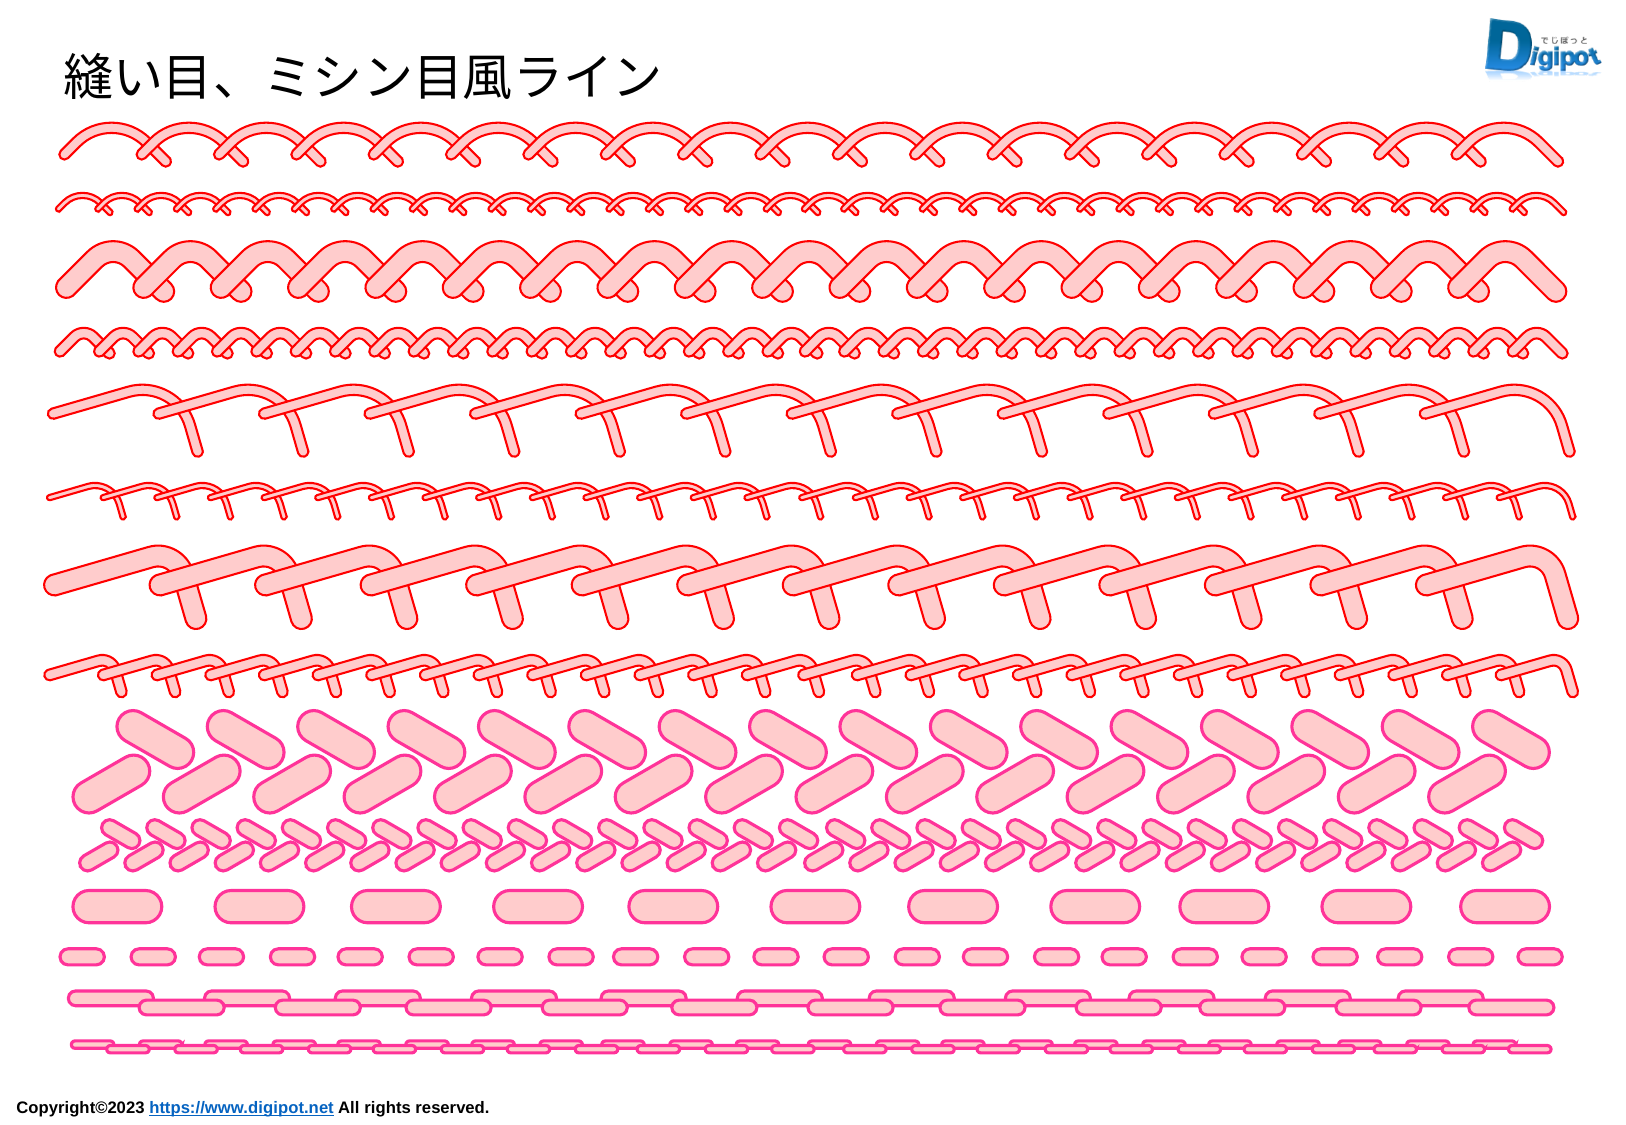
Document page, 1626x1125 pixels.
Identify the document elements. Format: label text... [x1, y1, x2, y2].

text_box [46, 482, 1576, 520]
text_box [54, 327, 1568, 359]
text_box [55, 192, 1567, 216]
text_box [59, 122, 1564, 167]
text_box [44, 654, 1578, 698]
picture [1485, 18, 1602, 82]
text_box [71, 1040, 1552, 1053]
text_box 縫い目、ミシン目風ライン [48, 38, 679, 113]
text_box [69, 723, 1553, 800]
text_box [72, 890, 1550, 923]
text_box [44, 545, 1579, 630]
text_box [55, 241, 1567, 302]
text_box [47, 384, 1575, 457]
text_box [68, 990, 1555, 1015]
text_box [77, 826, 1545, 865]
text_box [59, 948, 1563, 965]
